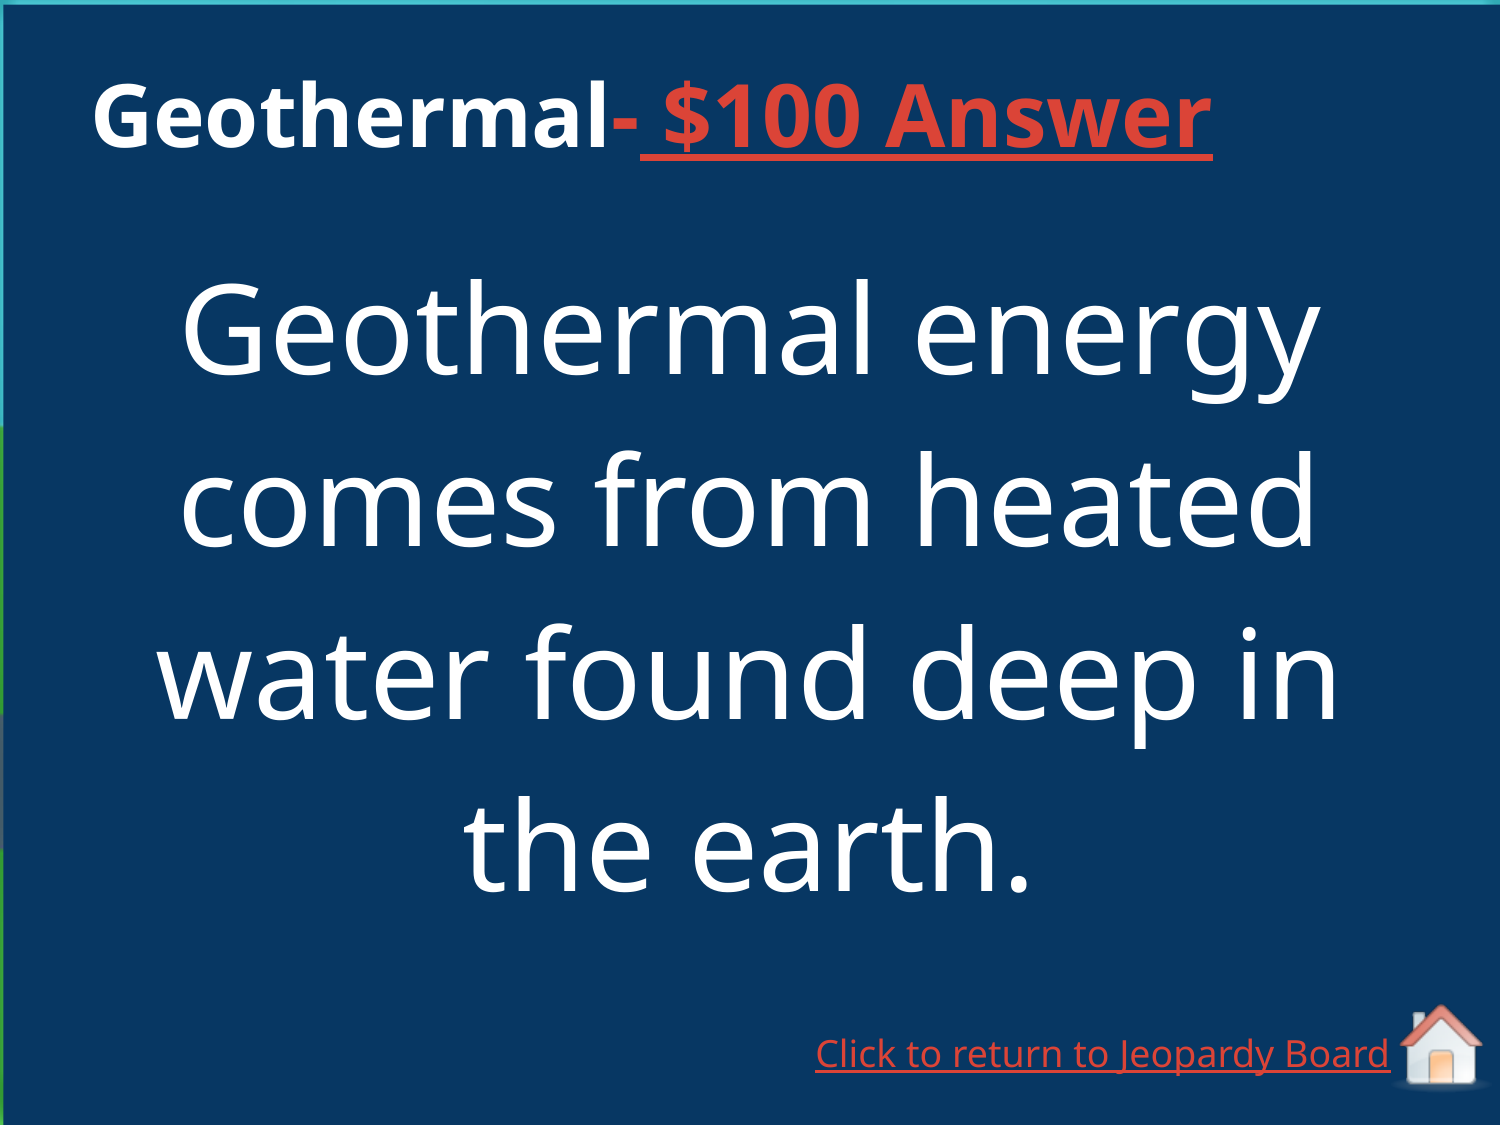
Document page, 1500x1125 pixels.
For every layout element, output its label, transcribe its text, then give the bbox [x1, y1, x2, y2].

picture [1391, 993, 1492, 1095]
title Geothermal- $100 Answer [75, 45, 1425, 169]
picture [0, 0, 1500, 1125]
list Geothermal energy comes from heated water found deep in the earth. [75, 169, 1425, 976]
text_box [3, 4, 1500, 1125]
text_box Click to return to Jeopardy Board [790, 993, 1416, 1117]
